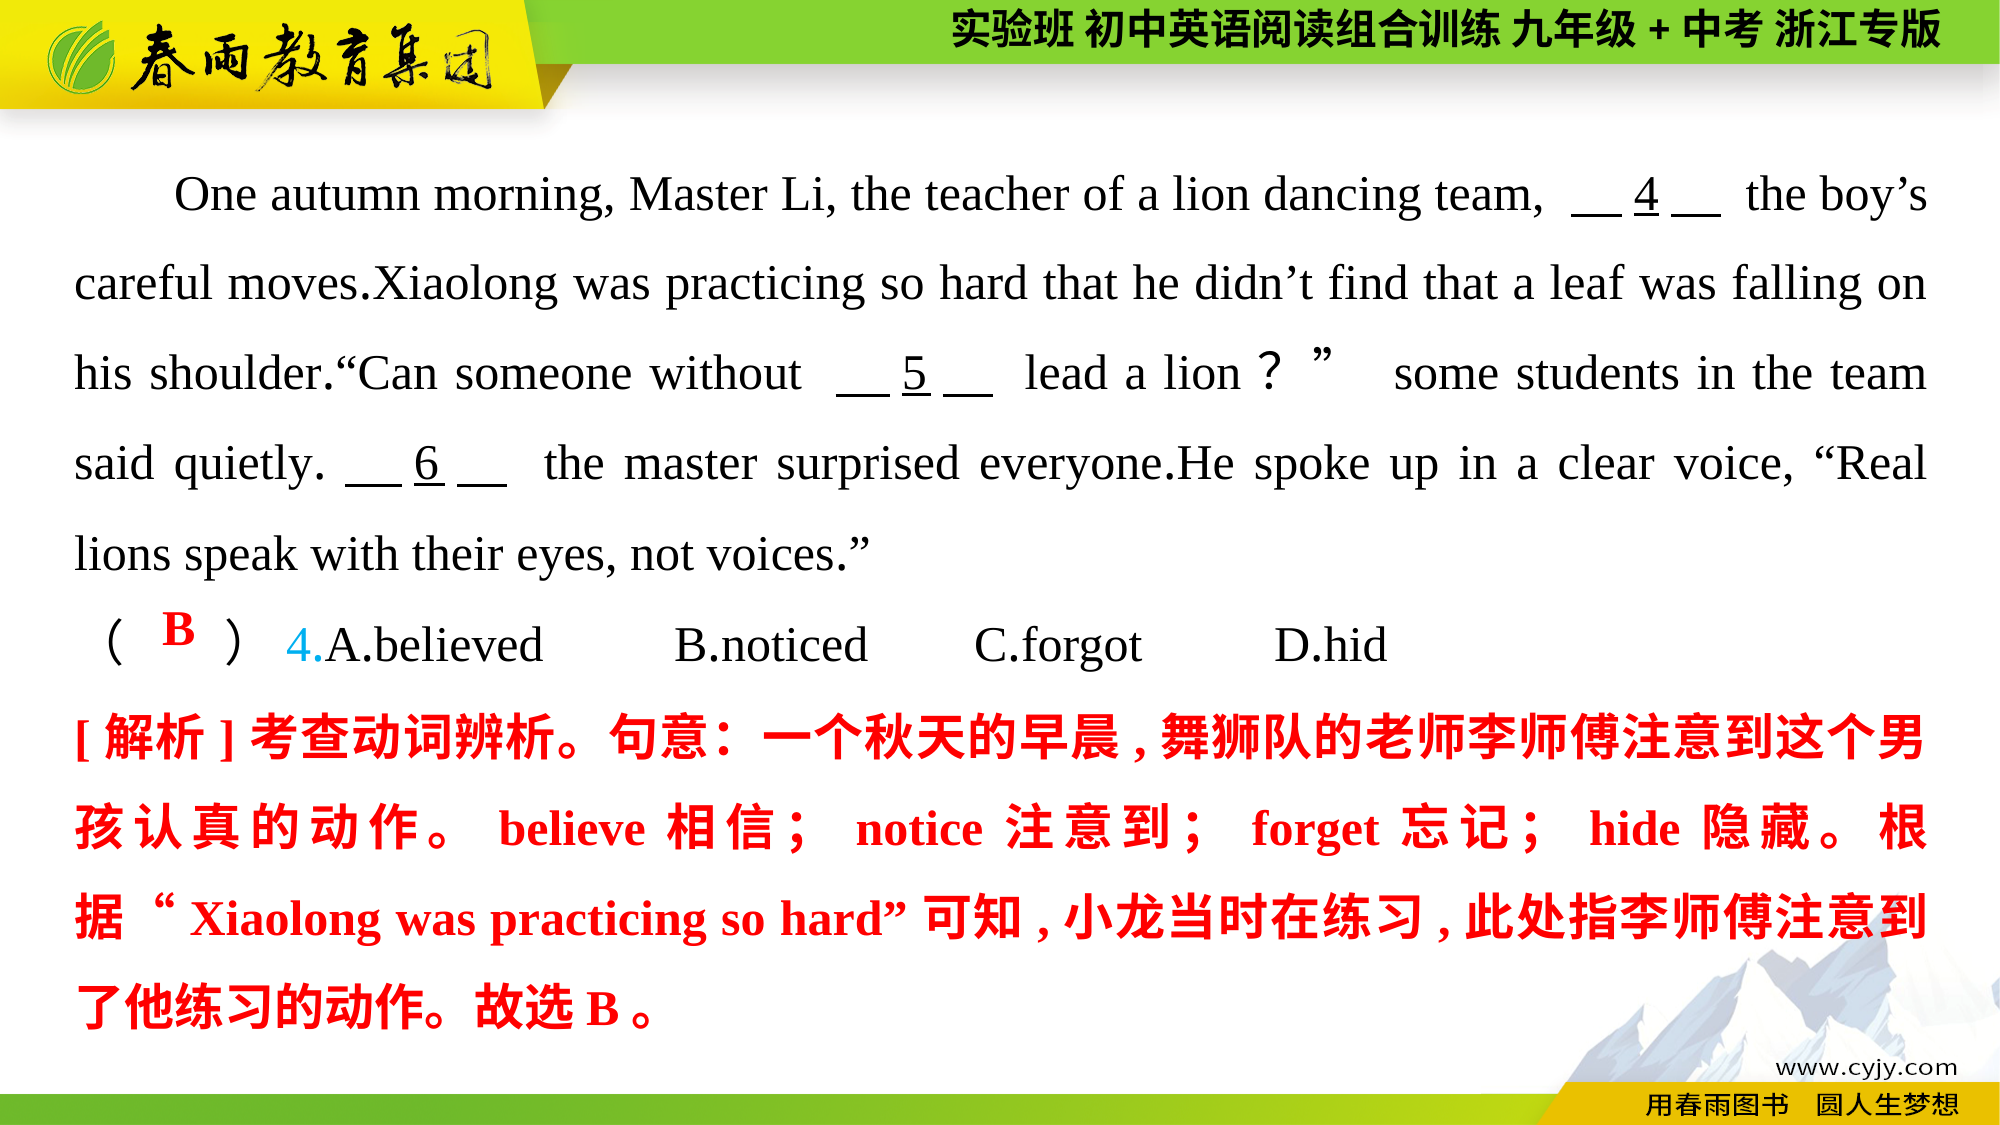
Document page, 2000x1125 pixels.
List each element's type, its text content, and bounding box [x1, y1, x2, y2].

text_box （ ）4.A.believed B.noticed C.forgot D.hid [59, 574, 1944, 667]
text_box B [147, 587, 211, 663]
text_box [解析]考查动词辨析。句意：一个秋天的早晨,舞狮队的老师李师傅注意到这个男孩认真的动作。believe相信；notice注意到；forget忘记；hide隐藏。根据“Xiaolong was practicing so hard”可知,小龙当时在练习,此处指李师傅注意到了他练习的动作。故选B。 [59, 667, 1944, 1043]
picture [0, 0, 2000, 1125]
list One autumn morning, Master Li, the teacher of a lion dancing team, 4 the boy’s careful moves.Xiaolong was practicing so hard that he didn’t find that a leaf was falling on his shoulder.“Can someone without 5 lead a lion？” some students in the team said quietly. 6 the master surprised everyone.He spoke up in a clear voice, “Real lions speak with their eyes, not voices.” [59, 122, 1944, 574]
